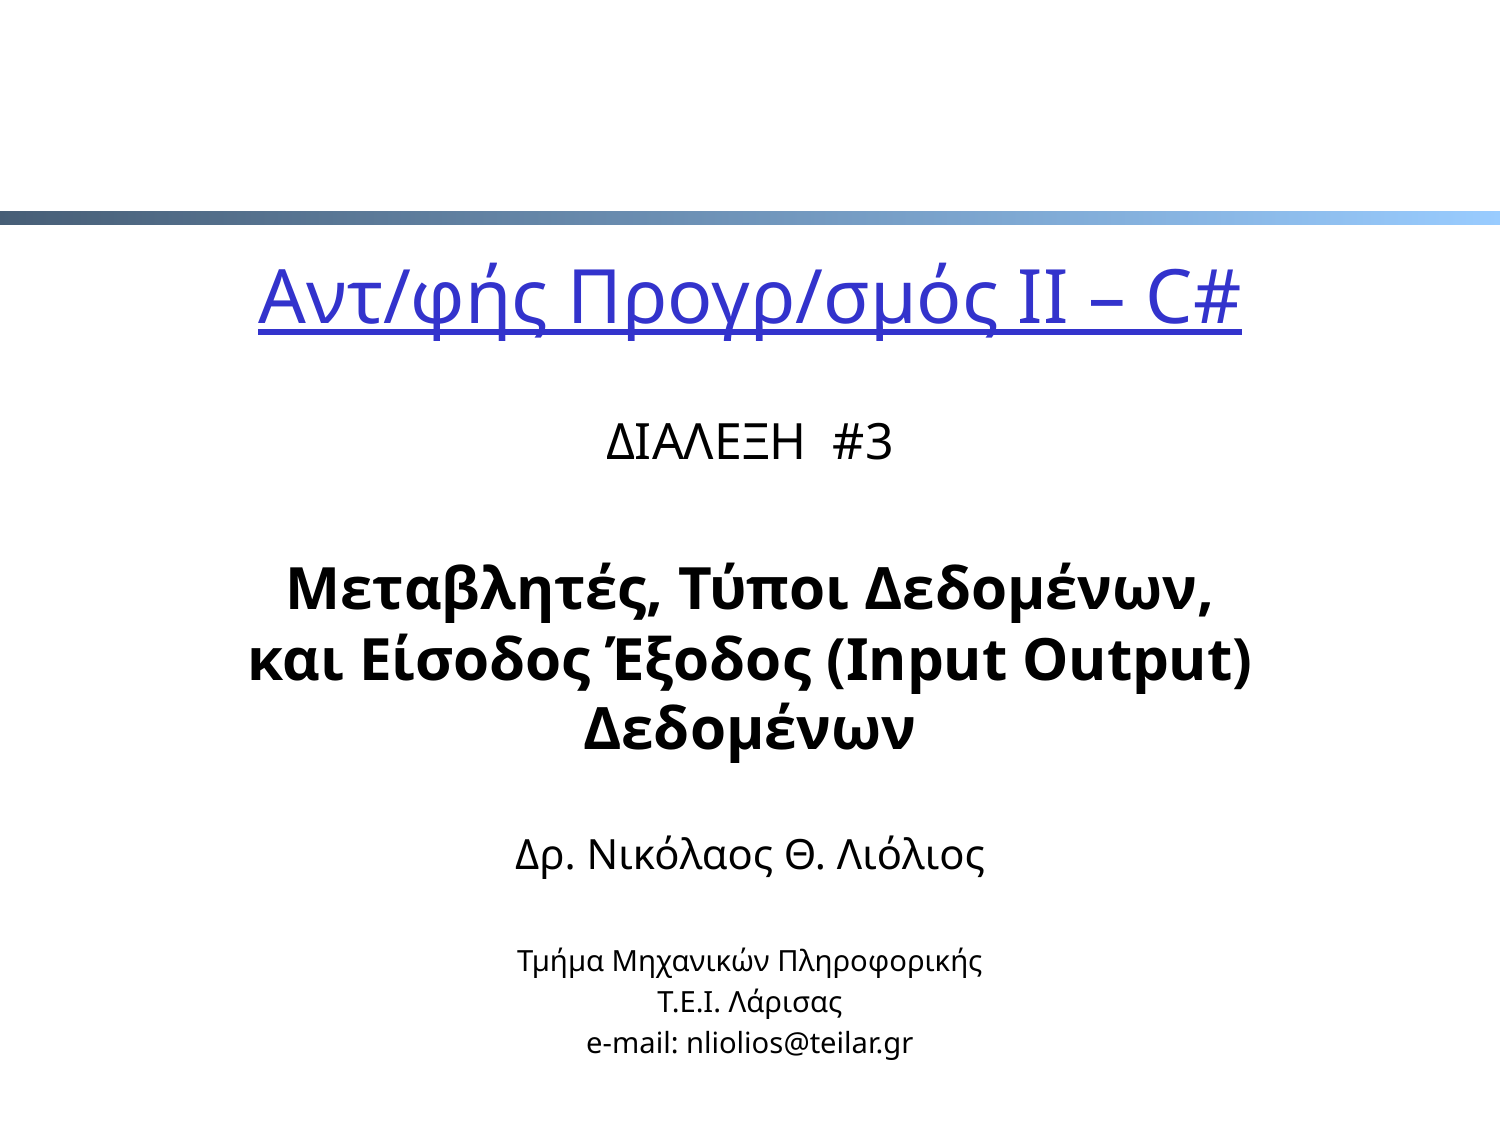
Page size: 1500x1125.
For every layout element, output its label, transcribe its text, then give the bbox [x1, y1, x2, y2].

subtitle ΔΙΑΛΕΞΗ #3 Μεταβλητές, Τύποι Δεδομένων, και Είσοδος Έξοδος (Input Output) Δεδομένων Δρ. Νικόλαος Θ. Λιόλιος Τμήμα Μηχανικών Πληροφορικής Τ.Ε.Ι. Λάρισας e-mail: nliolios@teilar.gr [225, 362, 1275, 1100]
title Αντ/φής Προγρ/σμός ΙΙ – C# [112, 237, 1388, 350]
